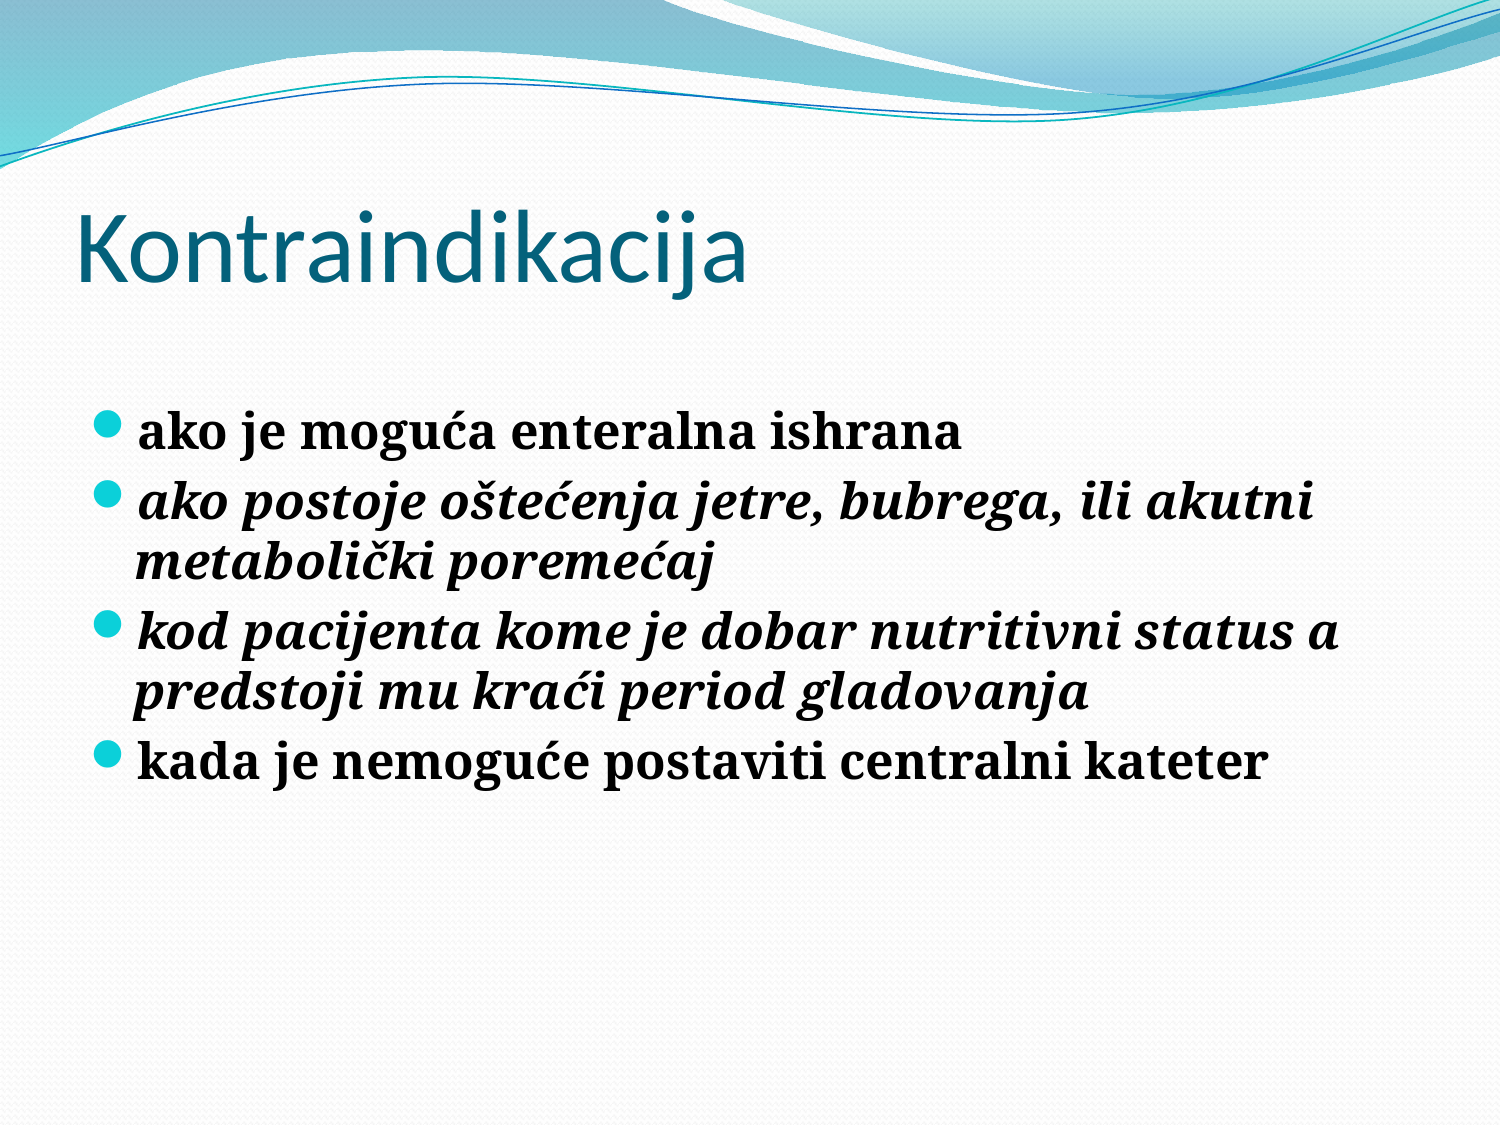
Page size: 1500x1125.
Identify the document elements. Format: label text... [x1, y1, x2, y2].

title Kontraindikacija [75, 115, 1425, 303]
list ako je moguća enteralna ishrana ako postoje oštećenja jetre, bubrega, ili akutni metabolički poremećaj kod pacijenta kome je dobar nutritivni status a predstoji mu kraći period gladovanja kada je nemoguće postaviti centralni kateter [75, 317, 1425, 1038]
